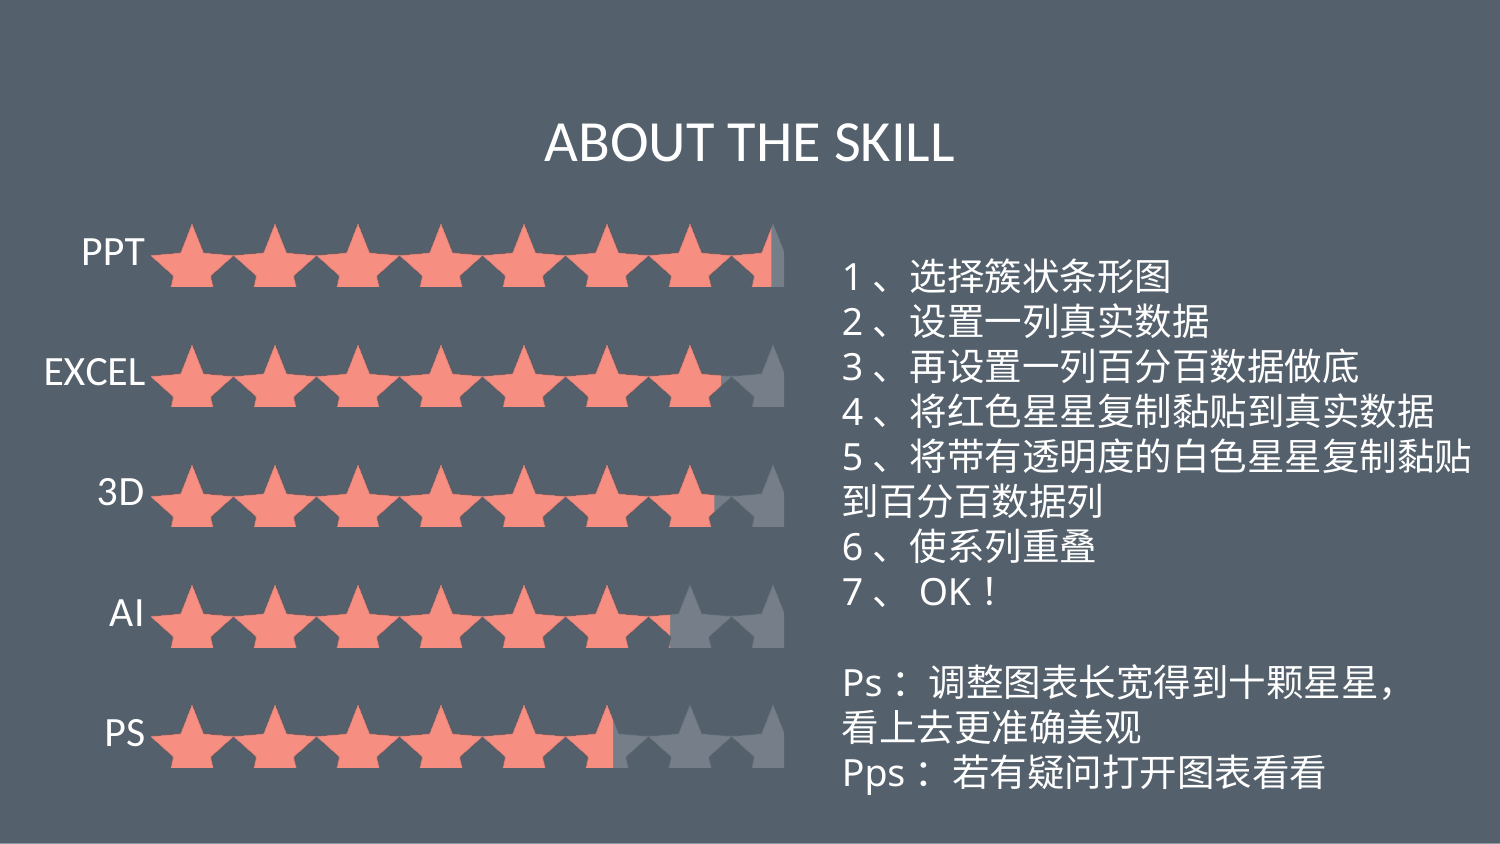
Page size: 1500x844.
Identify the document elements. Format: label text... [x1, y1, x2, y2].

title ABOUT THE SKILL [494, 102, 1006, 183]
text_box 1、选择簇状条形图 2、设置一列真实数据 3、再设置一列百分百数据做底 4、将红色星星复制黏贴到真实数据 5、将带有透明度的白色星星复制黏贴到百分百数据列 6、使系列重叠 7、OK！ [929, 245, 1500, 632]
text_box Ps：调整图表长宽得到十颗星星，看上去更准确美观 Pps：若有疑问打开图表看看 [929, 652, 1431, 800]
chart [25, 182, 929, 809]
